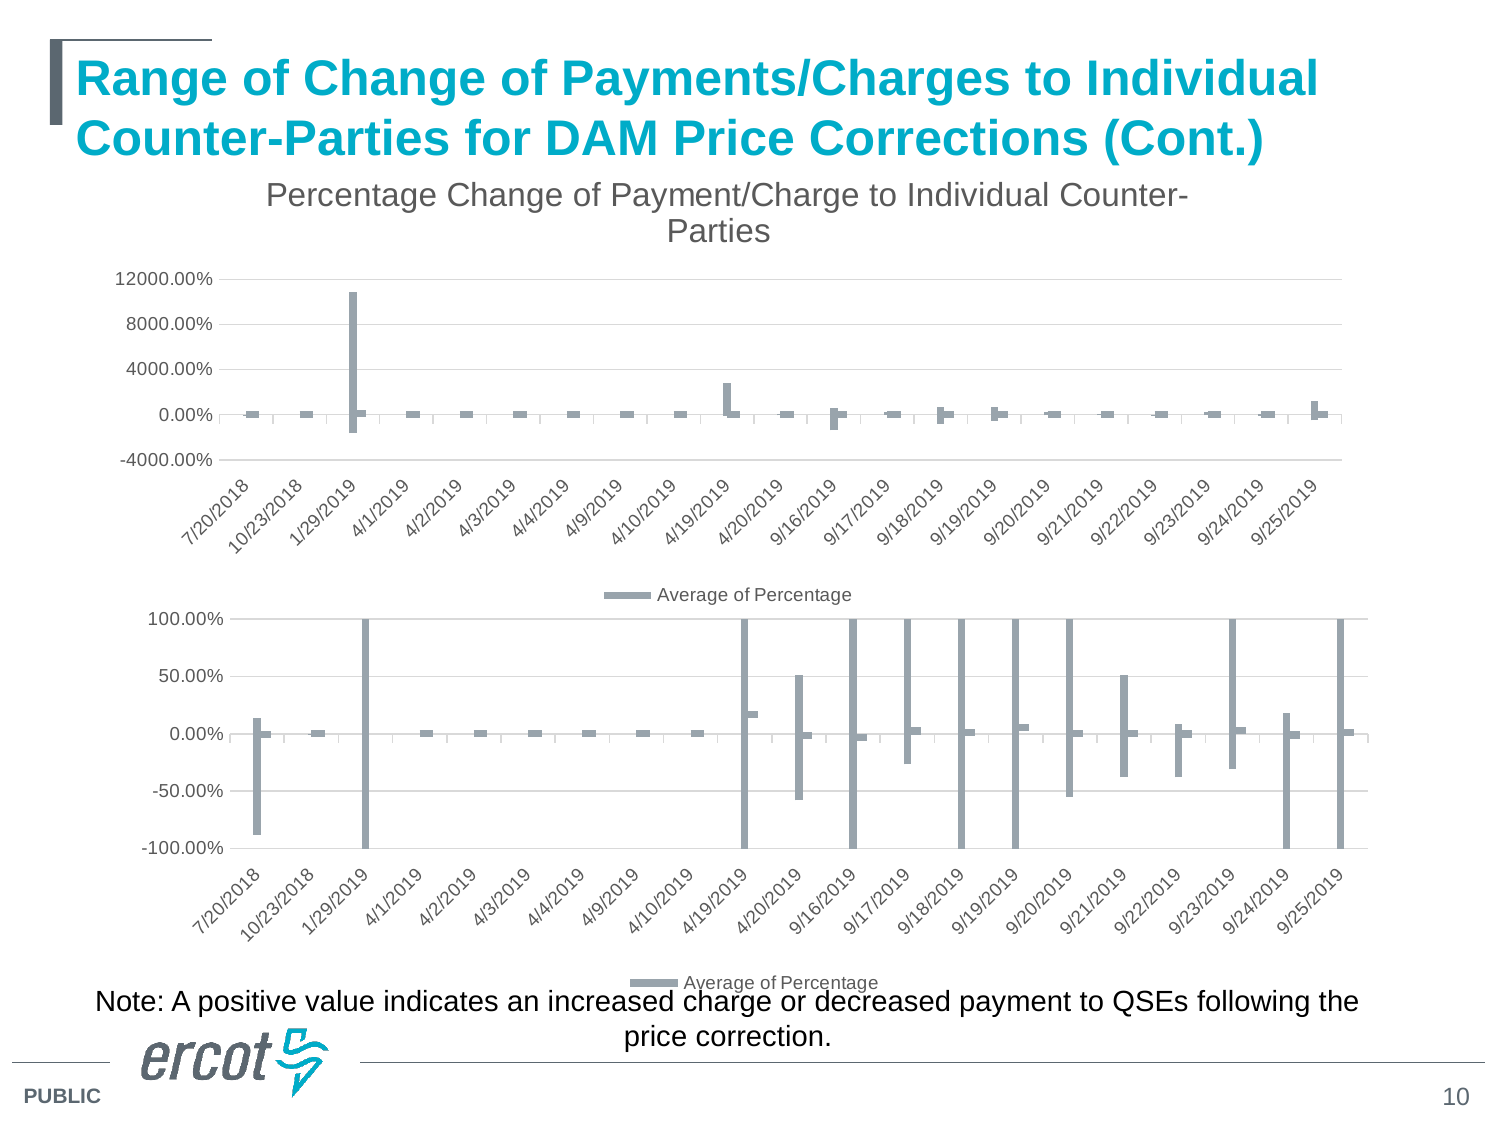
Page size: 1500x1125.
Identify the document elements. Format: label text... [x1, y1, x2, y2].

picture [137, 1060, 332, 1100]
title Range of Change of Payments/Charges to Individual Counter-Parties for DAM Price Corrections (Cont.) [60, 37, 1449, 225]
text_box Note: A positive value indicates an increased charge or decreased payment to QSEs following the price correction. [62, 974, 1395, 1060]
chart [89, 149, 1394, 1001]
